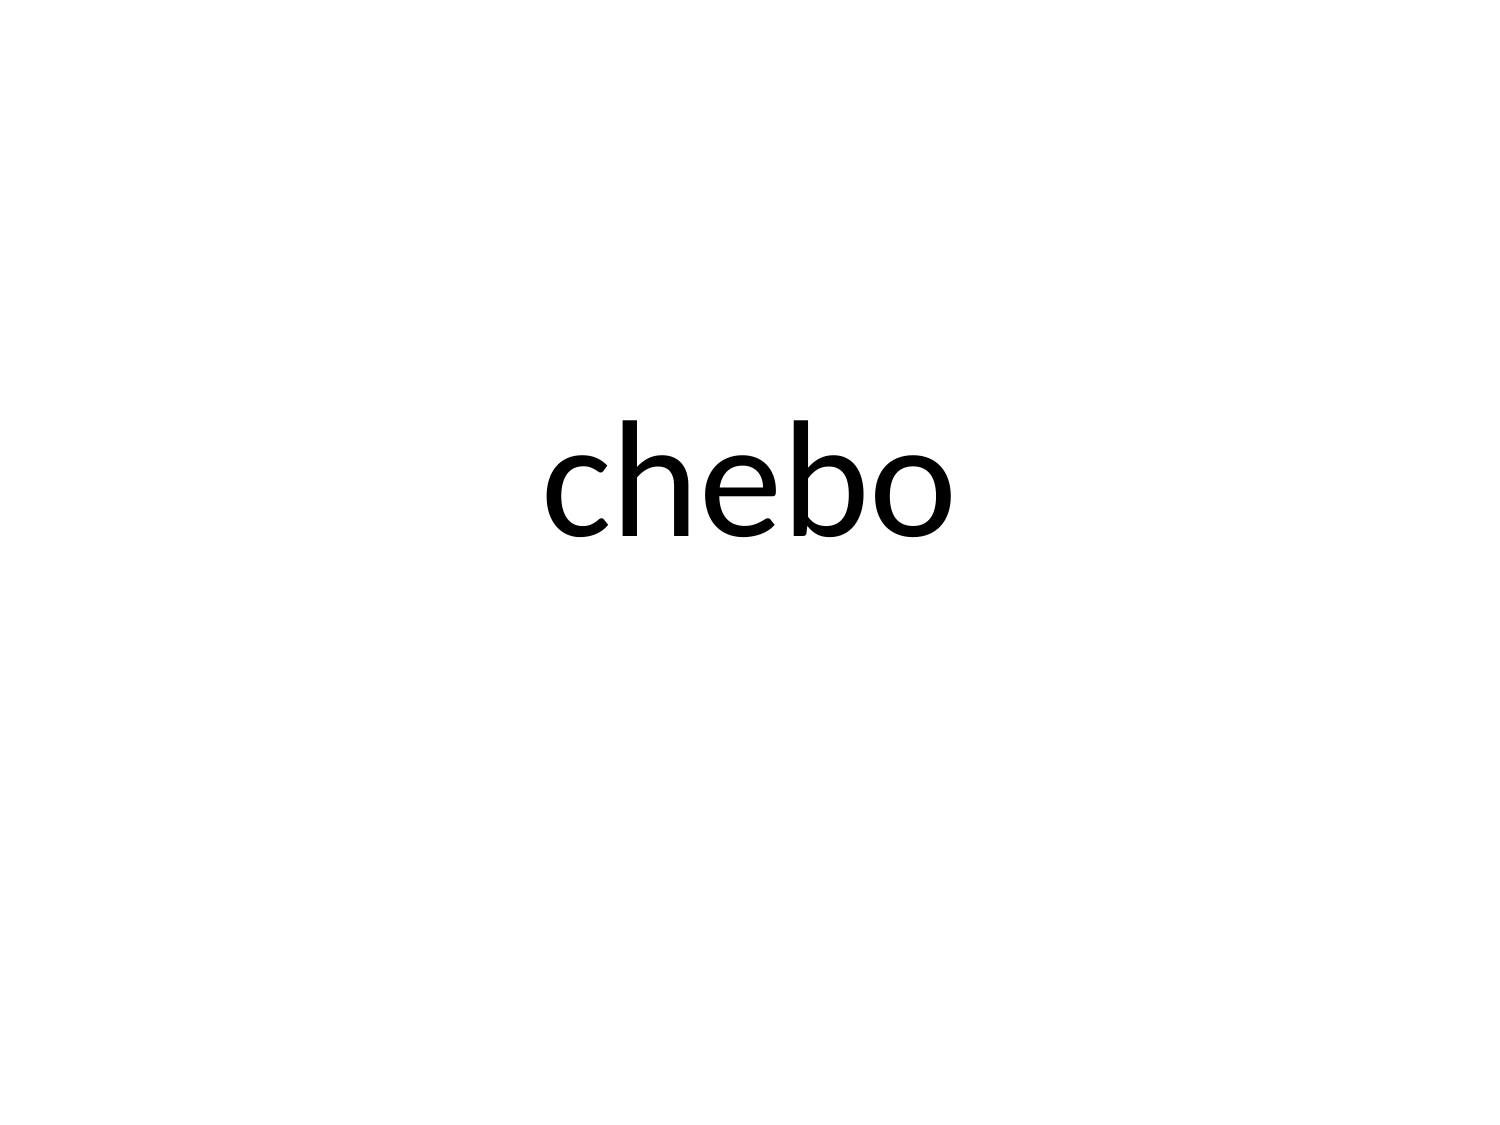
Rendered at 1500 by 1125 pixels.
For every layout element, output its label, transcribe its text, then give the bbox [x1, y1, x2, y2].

title chebo [112, 349, 1388, 591]
